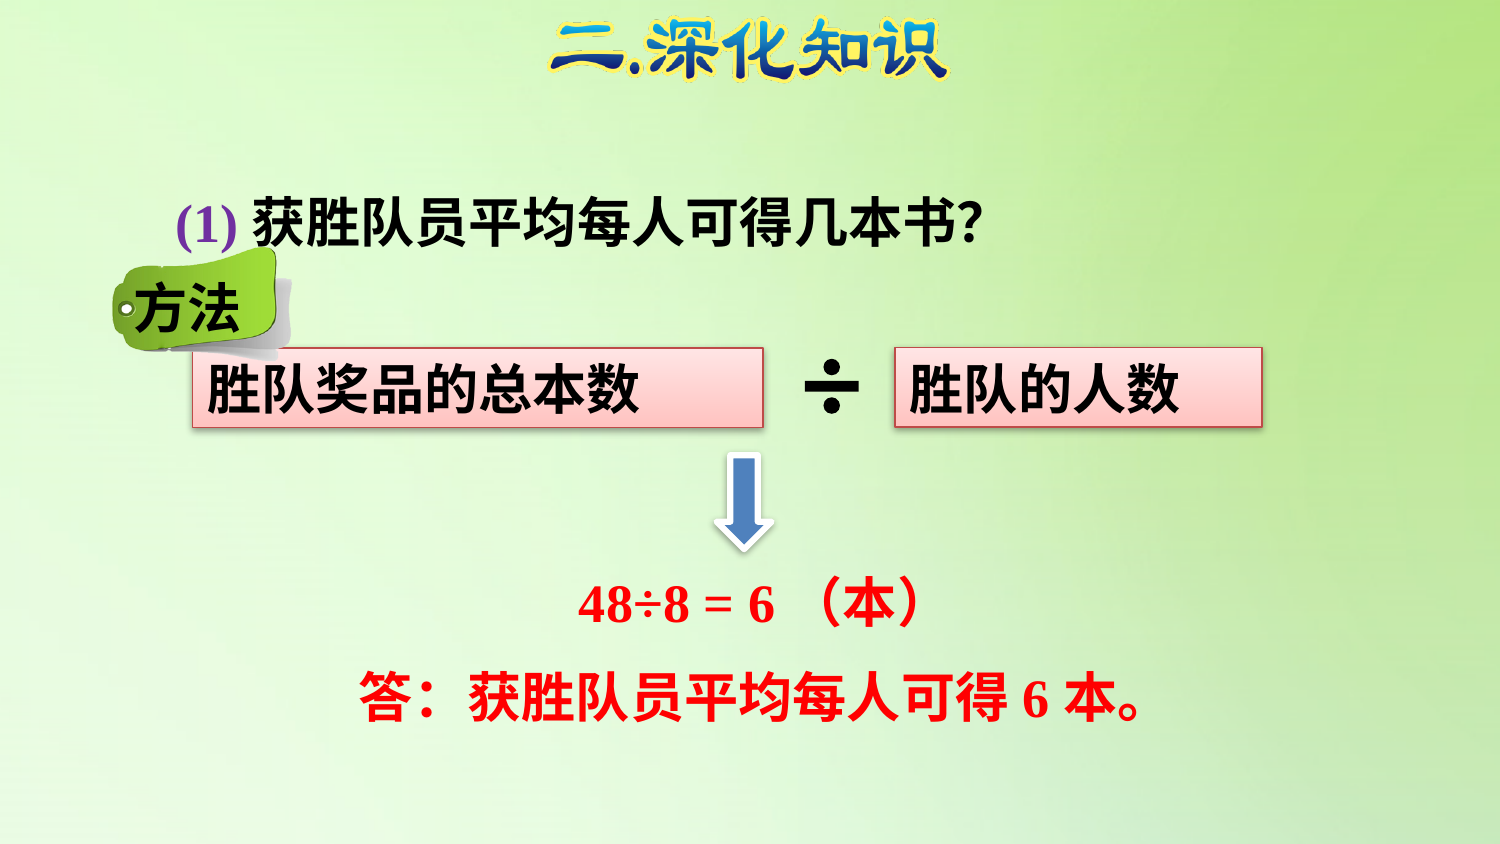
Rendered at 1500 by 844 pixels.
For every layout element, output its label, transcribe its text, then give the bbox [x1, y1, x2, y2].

text_box (1)获胜队员平均每人可得几本书？ [160, 167, 1341, 261]
text_box [803, 379, 861, 394]
text_box [821, 356, 843, 378]
picture [0, 0, 1500, 844]
text_box [821, 395, 843, 416]
text_box 胜队的人数 [894, 347, 1263, 428]
text_box 答：获胜队员平均每人可得6本。 [239, 642, 1270, 736]
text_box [104, 232, 318, 369]
text_box [713, 452, 775, 548]
text_box 胜队奖品的总本数 [192, 347, 764, 428]
text_box 48÷8 = 6（本） [239, 548, 1270, 641]
